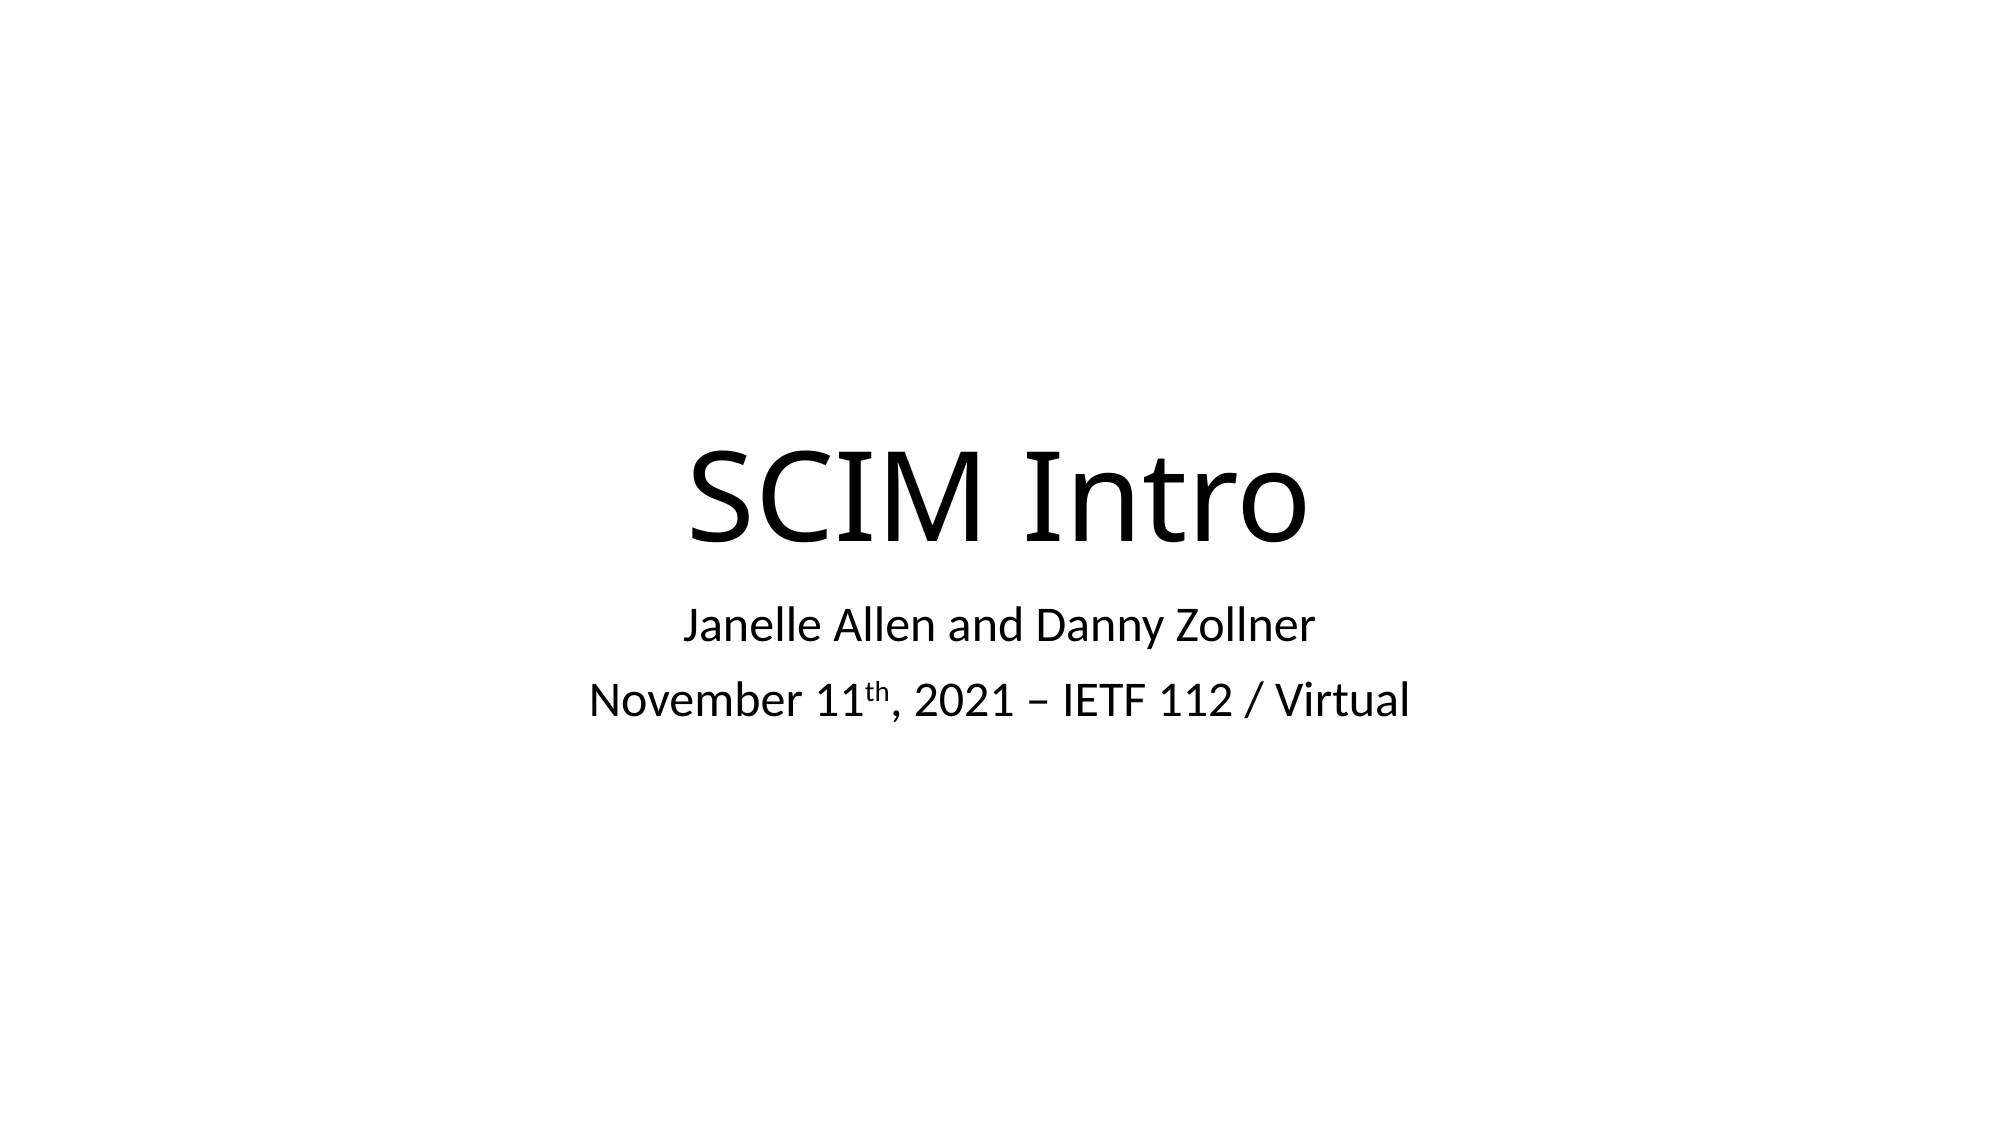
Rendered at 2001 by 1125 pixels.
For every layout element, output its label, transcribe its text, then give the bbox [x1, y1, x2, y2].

subtitle Janelle Allen and Danny Zollner November 11th, 2021 – IETF 112 / Virtual [249, 590, 1750, 863]
title SCIM Intro [249, 184, 1750, 576]
